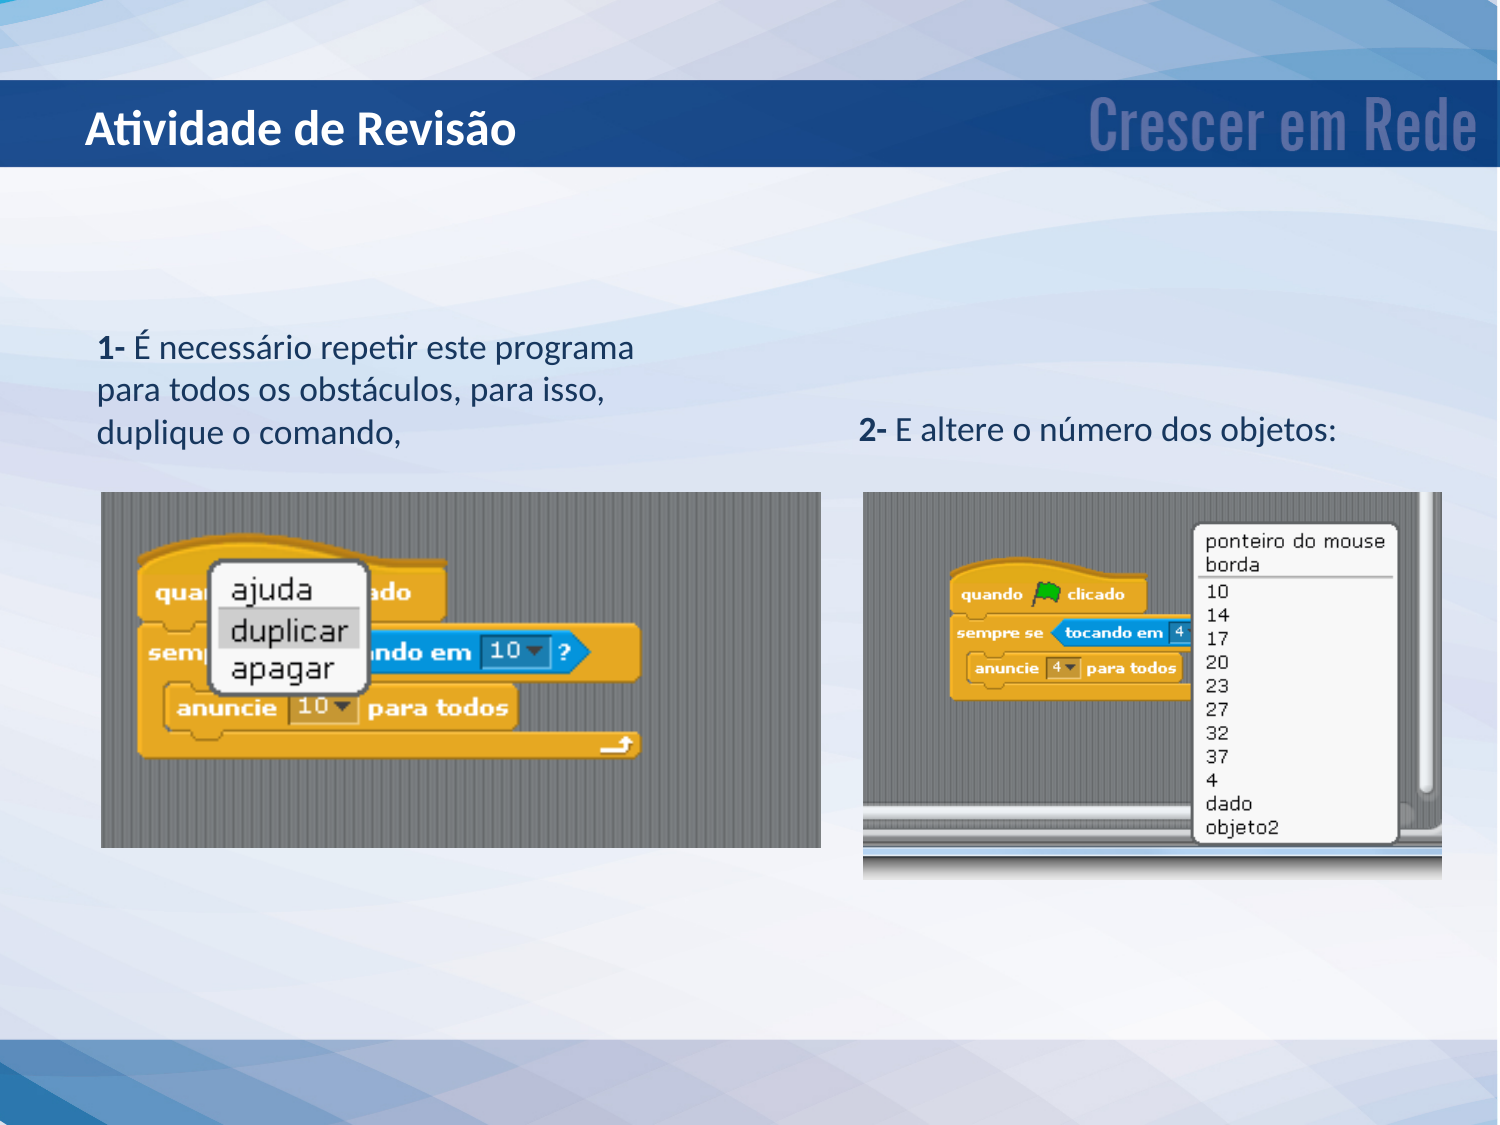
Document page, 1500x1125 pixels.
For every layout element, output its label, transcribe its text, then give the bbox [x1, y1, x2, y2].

text_box 1- É necessário repetir este programa para todos os obstáculos, para isso, duplique o comando, [81, 316, 680, 459]
picture [0, 0, 1500, 1125]
text_box 2- E altere o número dos objetos: [843, 398, 1358, 456]
text_box Atividade de Revisão [70, 88, 1430, 163]
